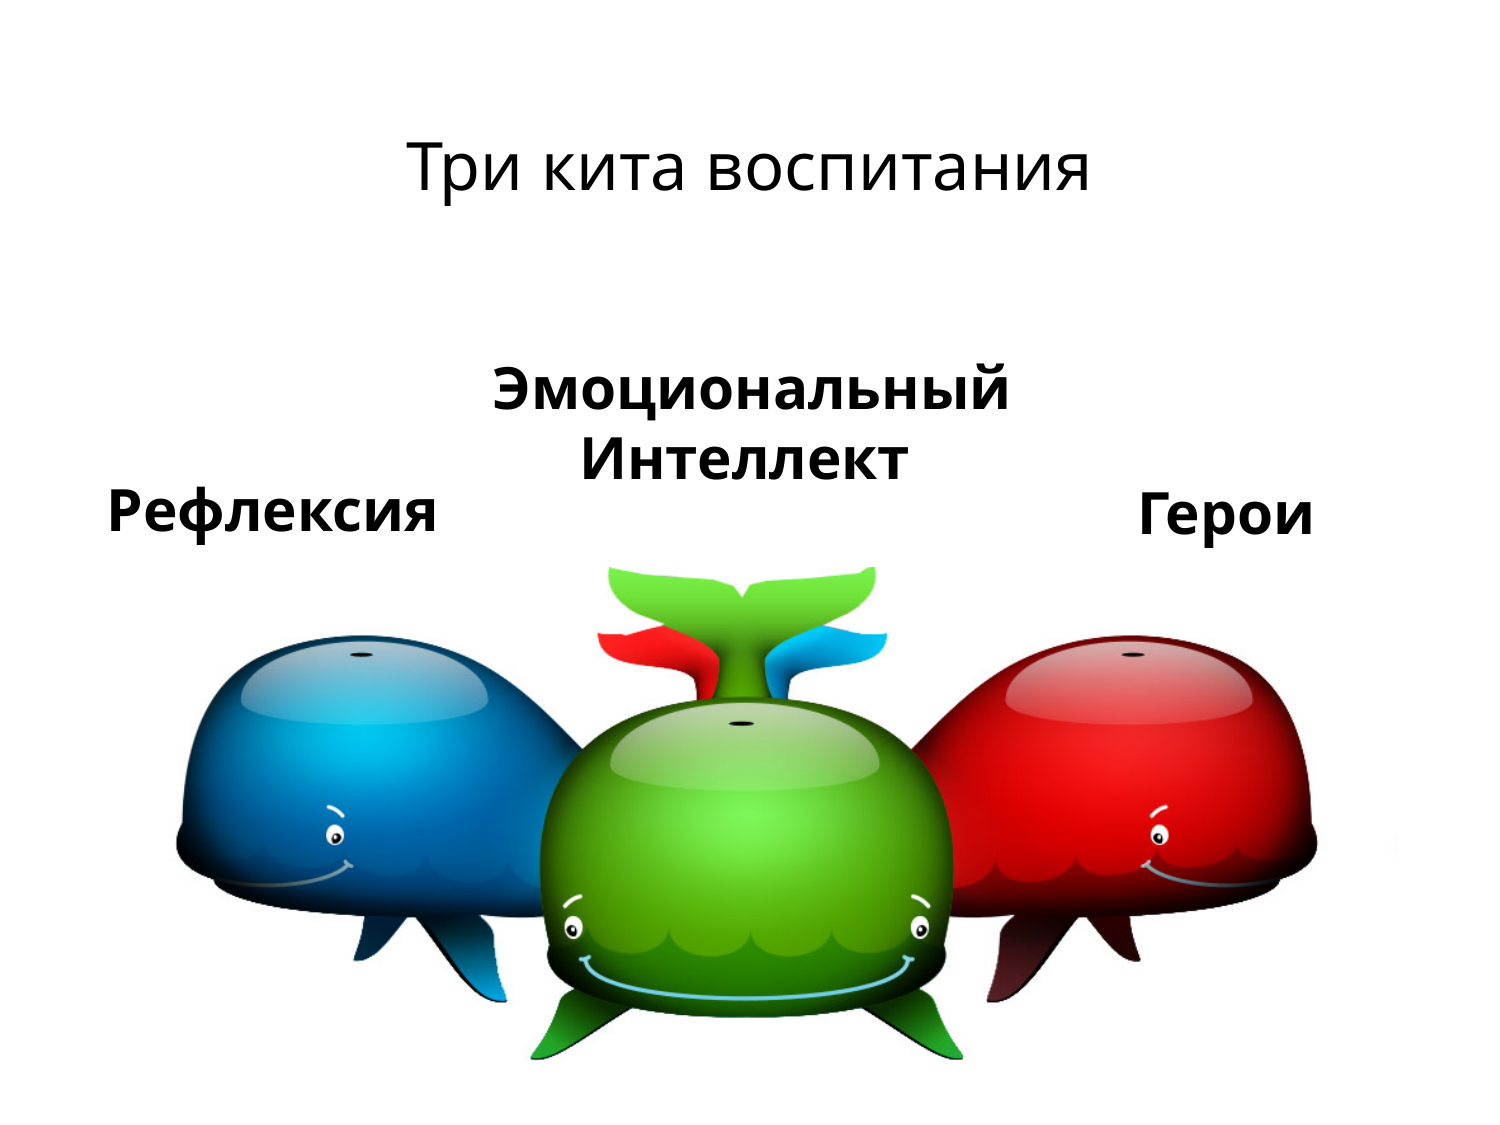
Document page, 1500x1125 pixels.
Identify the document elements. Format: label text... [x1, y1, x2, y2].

text_box Рефлексия [92, 465, 454, 550]
title Три кита воспитания [103, 59, 1397, 278]
picture [98, 567, 1397, 1061]
text_box Герои [1122, 469, 1346, 554]
text_box Эмоциональный Интеллект [478, 343, 1027, 499]
